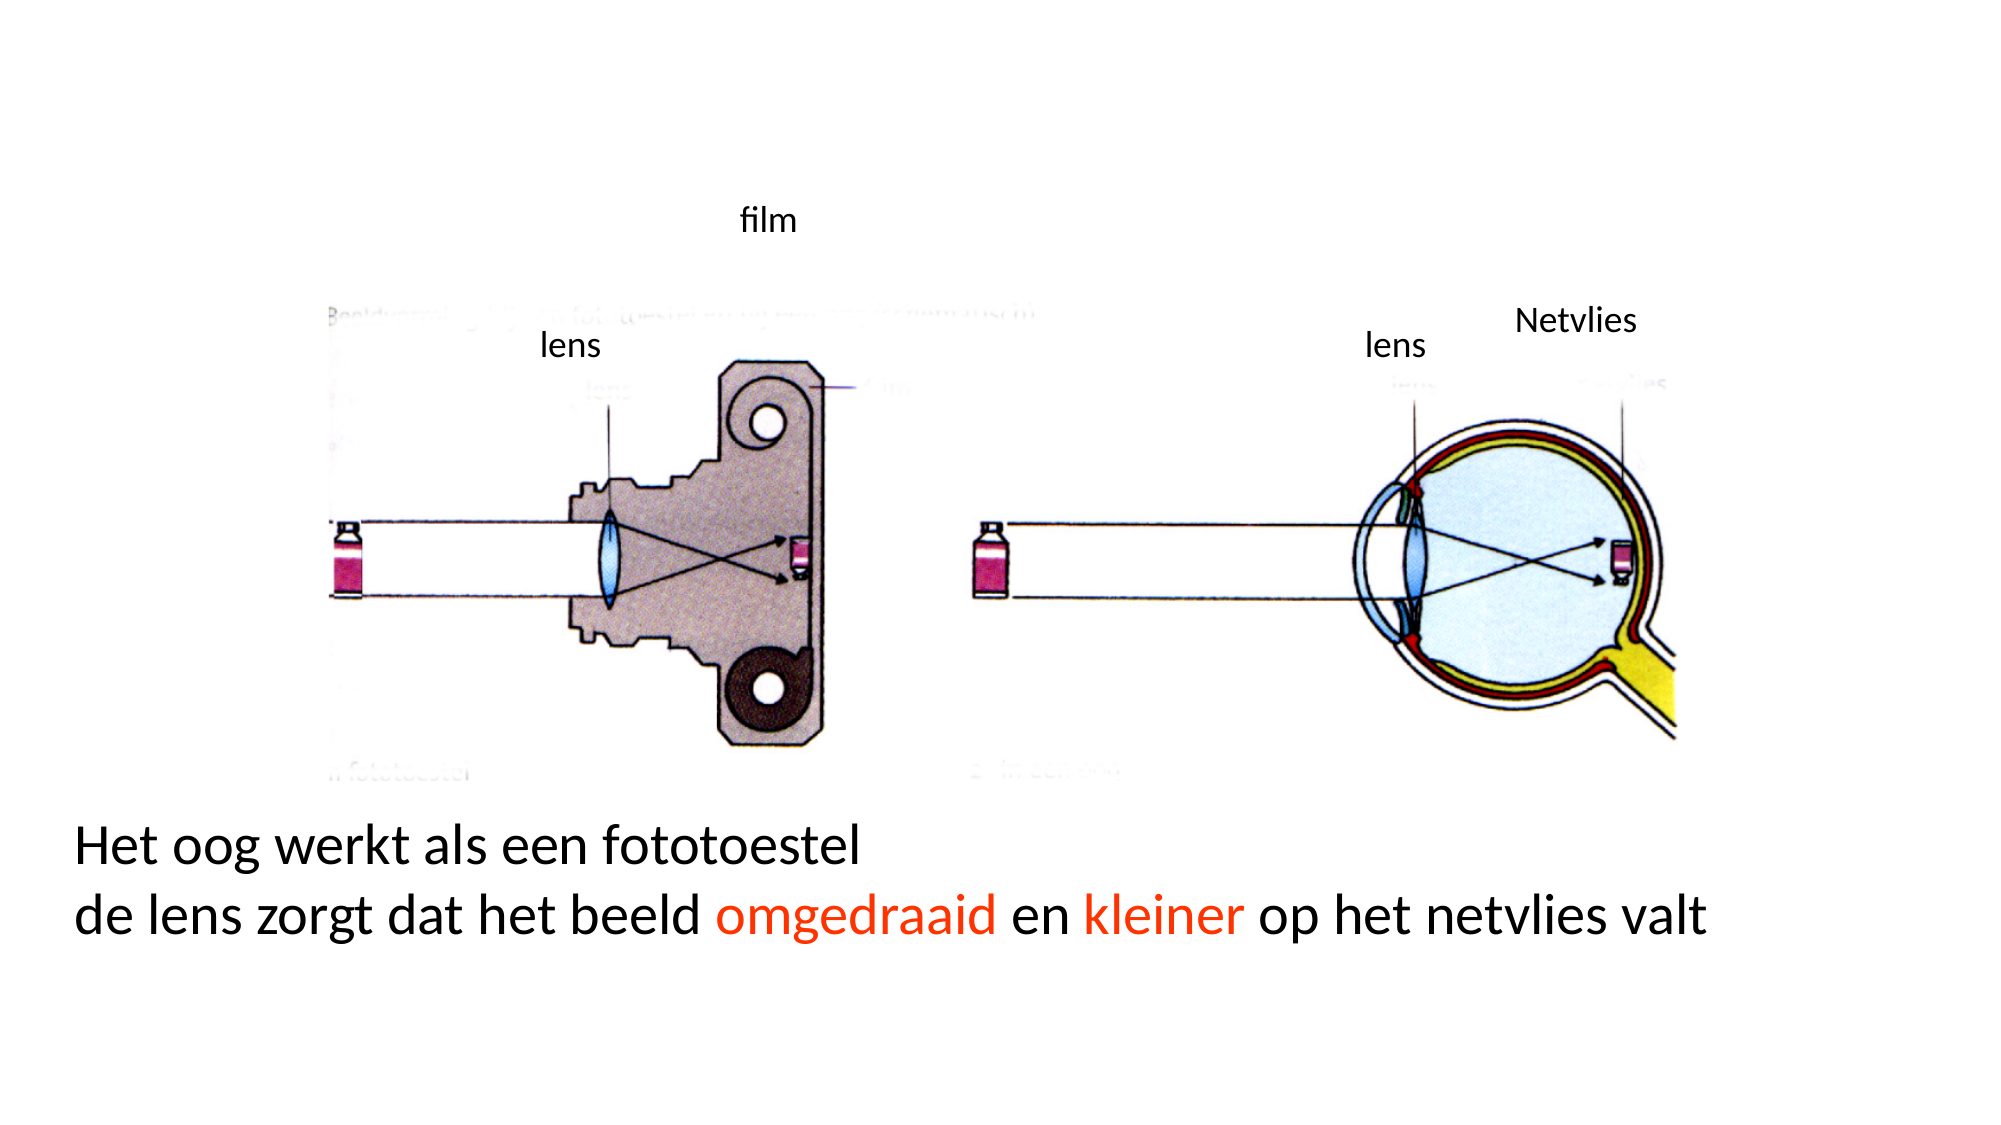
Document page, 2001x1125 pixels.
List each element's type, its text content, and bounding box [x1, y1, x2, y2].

text_box Het oog werkt als een fototoestel de lens zorgt dat het beeld omgedraaid en kleiner op het netvlies valt [60, 798, 2000, 954]
text_box film [724, 187, 963, 248]
picture [328, 299, 1750, 781]
text_box Netvlies [1500, 287, 1900, 348]
